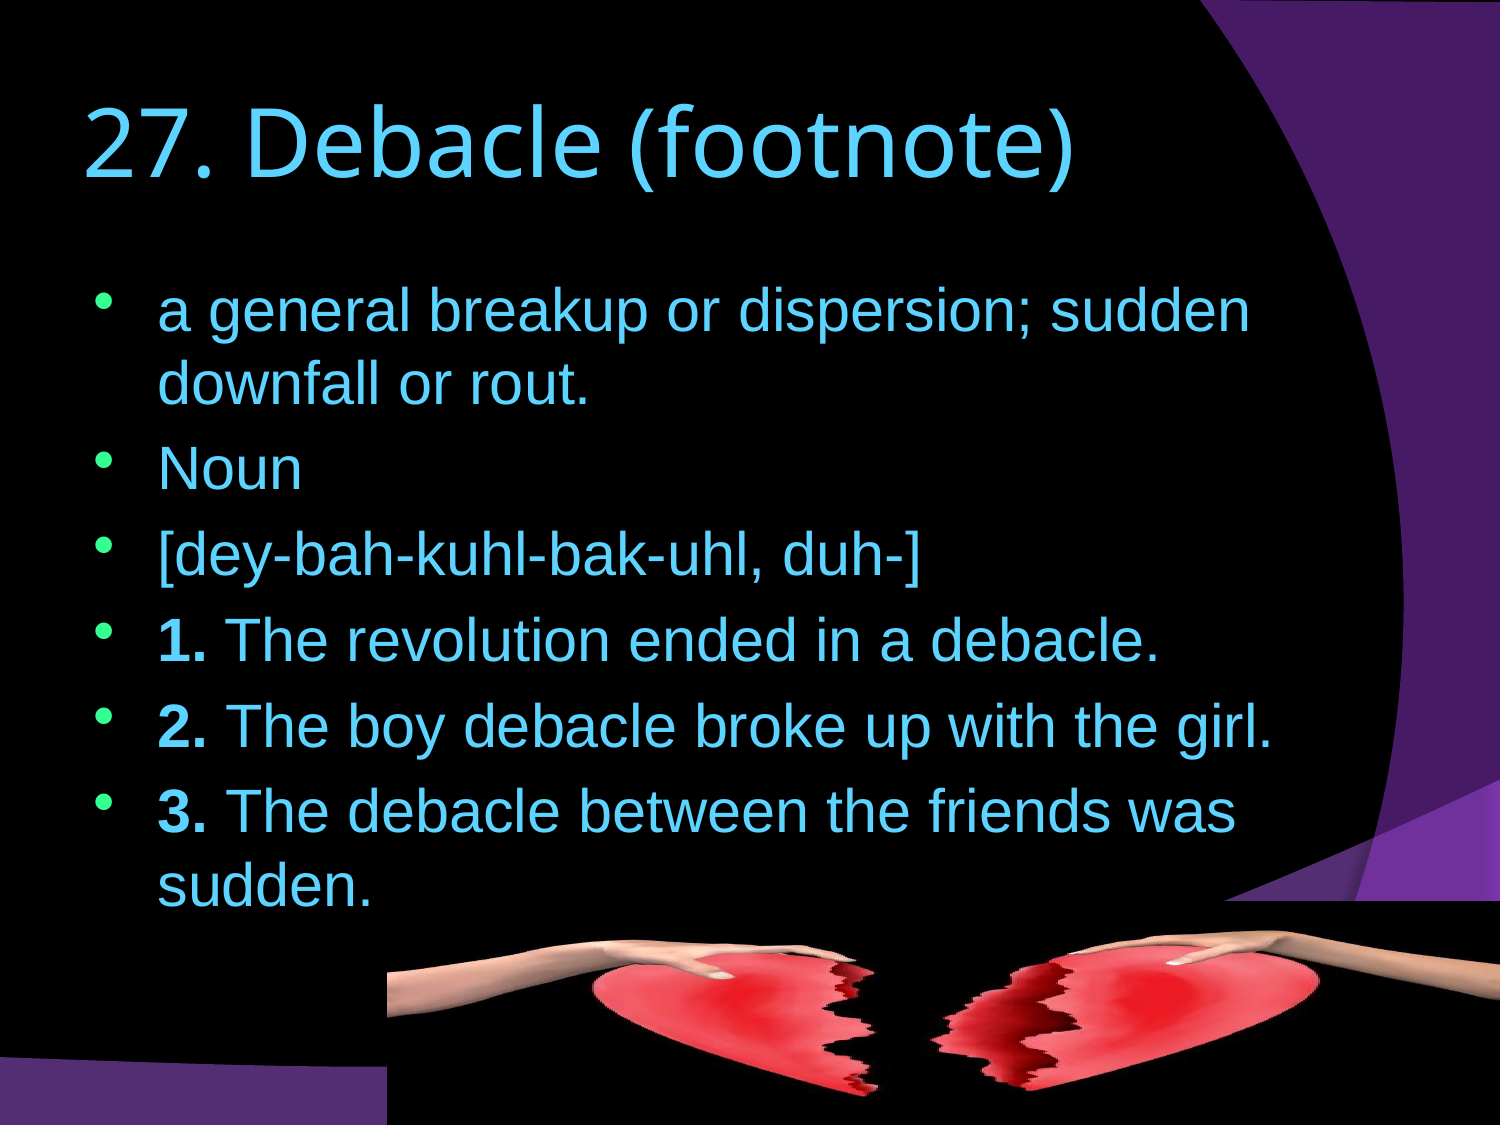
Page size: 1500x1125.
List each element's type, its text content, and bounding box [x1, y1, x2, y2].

title 27. Debacle (footnote) [75, 45, 1300, 233]
picture [387, 900, 1500, 1125]
list a general breakup or dispersion; sudden downfall or rout. Noun [dey-bah-kuhl-bak-uhl, duh-] 1. The revolution ended in a debacle. 2. The boy debacle broke up with the girl. 3. The debacle between the friends was sudden. [75, 262, 1300, 1005]
